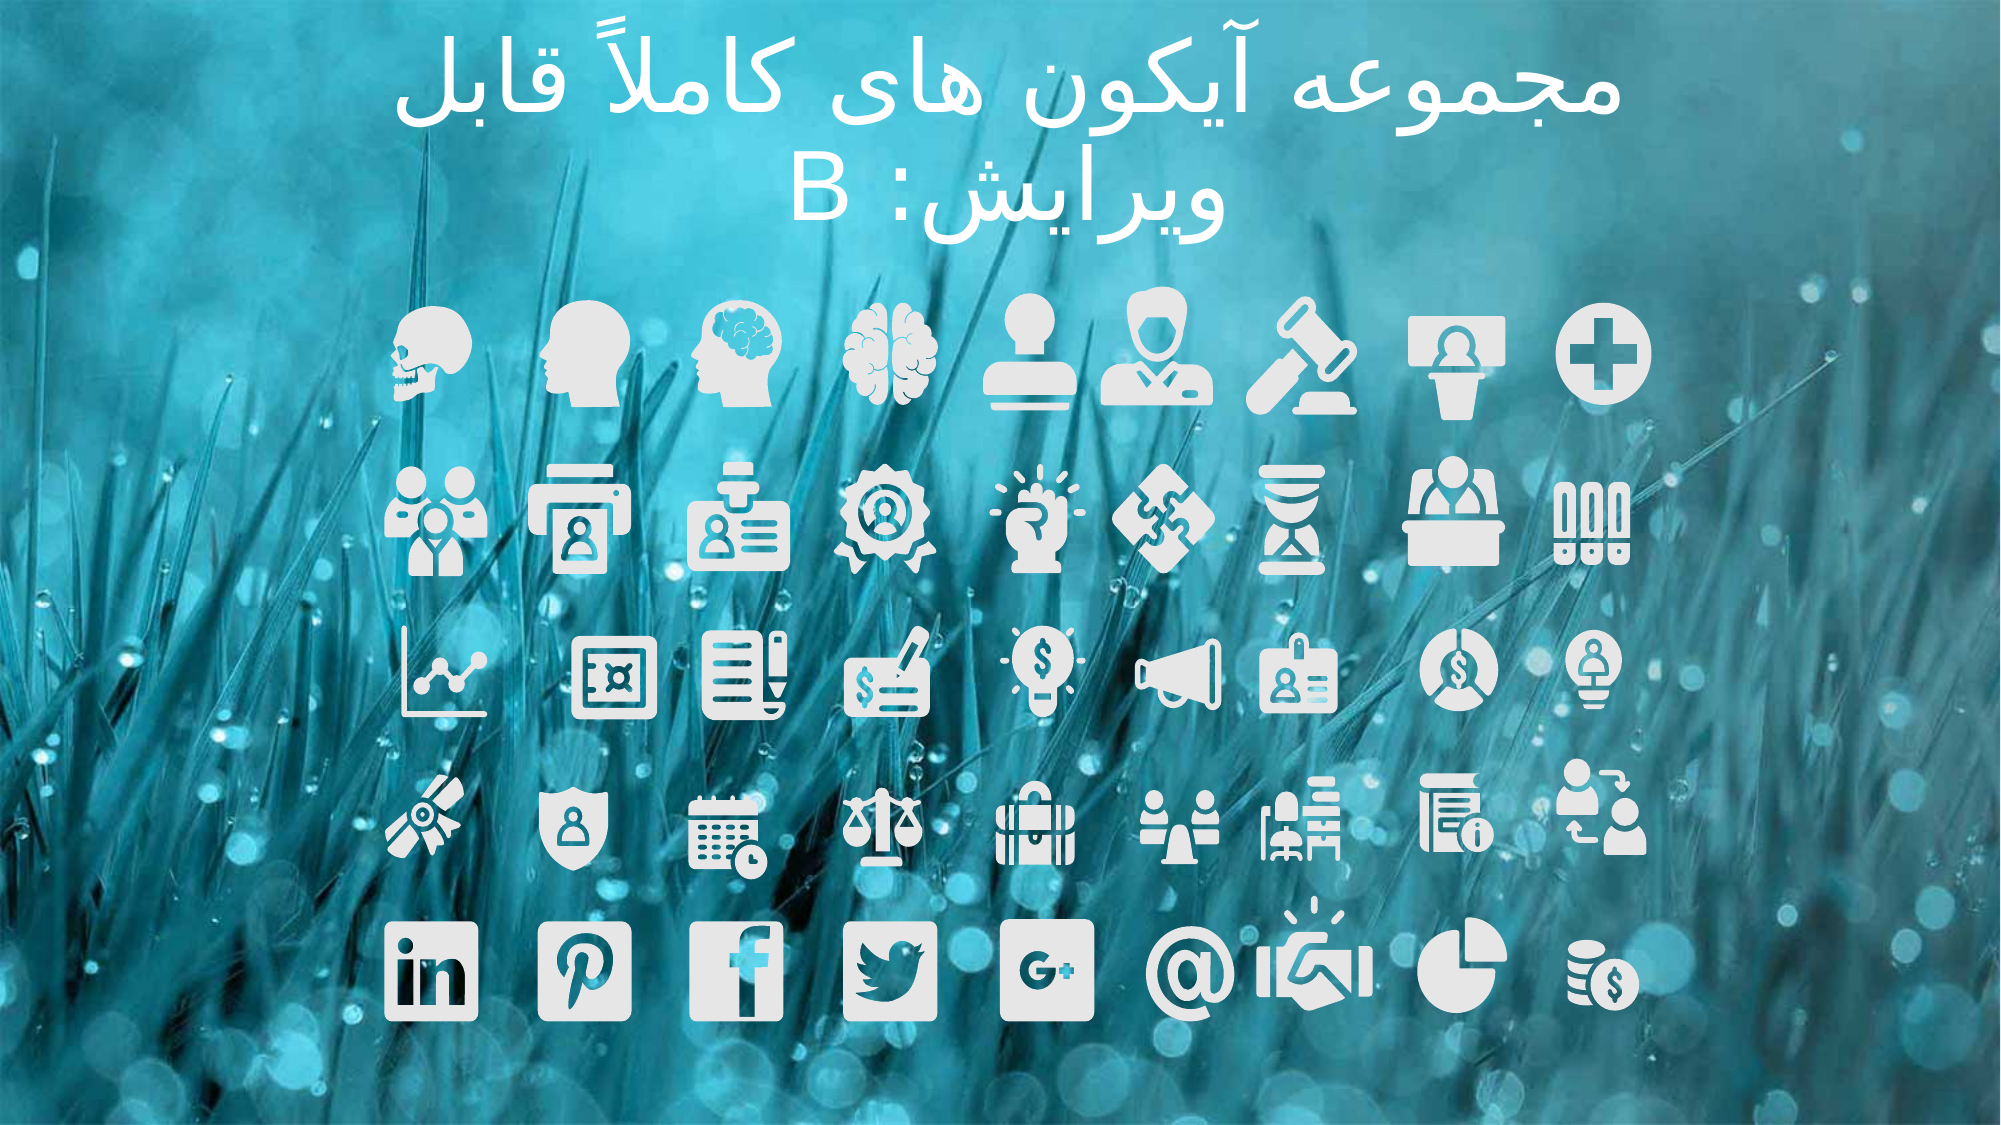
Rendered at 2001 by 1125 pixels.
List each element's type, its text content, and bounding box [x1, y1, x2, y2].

text_box [1145, 926, 1235, 1022]
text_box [1256, 895, 1373, 1011]
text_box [701, 630, 788, 721]
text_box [538, 786, 609, 871]
text_box [689, 921, 784, 1022]
picture [0, 0, 2001, 1125]
text_box [537, 921, 632, 1022]
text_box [384, 466, 488, 577]
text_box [833, 463, 937, 575]
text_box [1417, 917, 1508, 1014]
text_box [1100, 286, 1214, 406]
text_box [1134, 638, 1222, 711]
text_box [691, 300, 782, 408]
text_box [401, 625, 488, 718]
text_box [1140, 790, 1220, 865]
text_box [843, 921, 938, 1022]
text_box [1260, 776, 1341, 862]
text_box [842, 787, 923, 867]
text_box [1553, 481, 1631, 565]
text_box [843, 625, 930, 717]
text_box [1258, 464, 1326, 575]
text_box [1419, 773, 1494, 853]
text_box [528, 463, 632, 574]
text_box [1408, 315, 1506, 421]
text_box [1259, 632, 1339, 714]
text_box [995, 780, 1075, 865]
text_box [1111, 463, 1216, 574]
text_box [989, 463, 1086, 574]
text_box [1556, 758, 1647, 855]
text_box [385, 774, 464, 858]
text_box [1565, 629, 1622, 710]
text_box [1419, 628, 1499, 712]
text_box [539, 300, 631, 408]
text_box [999, 919, 1095, 1022]
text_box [571, 635, 658, 720]
text_box [842, 302, 889, 405]
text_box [999, 625, 1086, 718]
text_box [688, 795, 768, 880]
text_box مجموعه آیکون های کاملاً قابل ویرایش: B [252, 89, 1766, 179]
text_box [892, 302, 938, 405]
text_box [390, 306, 473, 402]
text_box [384, 921, 479, 1022]
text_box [1401, 456, 1506, 566]
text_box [1245, 296, 1359, 415]
text_box [1555, 302, 1652, 405]
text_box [687, 461, 791, 572]
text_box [1567, 939, 1640, 1011]
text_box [982, 293, 1077, 411]
